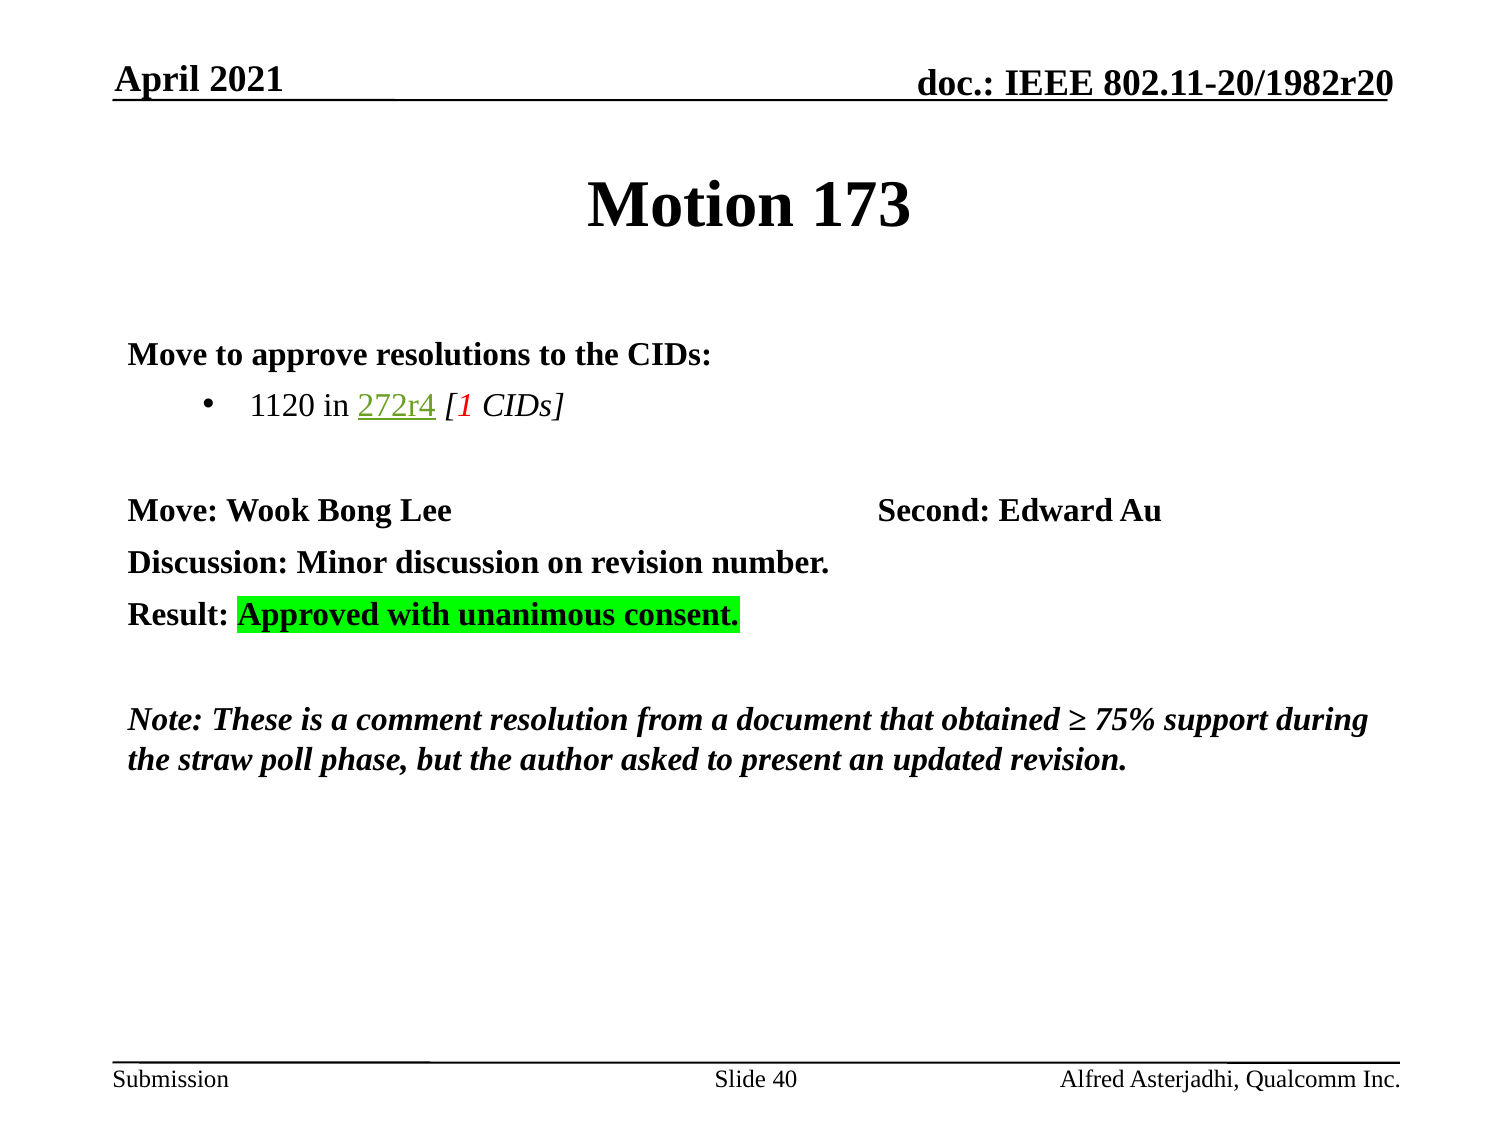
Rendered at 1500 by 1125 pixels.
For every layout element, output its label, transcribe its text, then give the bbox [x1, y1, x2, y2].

footer Alfred Asterjadhi, Qualcomm Inc. [878, 1061, 1402, 1093]
list Move to approve resolutions to the CIDs: 1120 in 272r4 [1 CIDs] Move: Wook Bong Lee Second: Edward Au Discussion: Minor discussion on revision number. Result: Approved with unanimous consent. Note: These is a comment resolution from a document that obtained ≥ 75% support during the straw poll phase, but the author asked to present an updated revision. [112, 324, 1388, 1000]
slide_number Slide 40 [712, 1061, 800, 1123]
title Motion 173 [112, 112, 1388, 288]
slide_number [114, 54, 423, 100]
